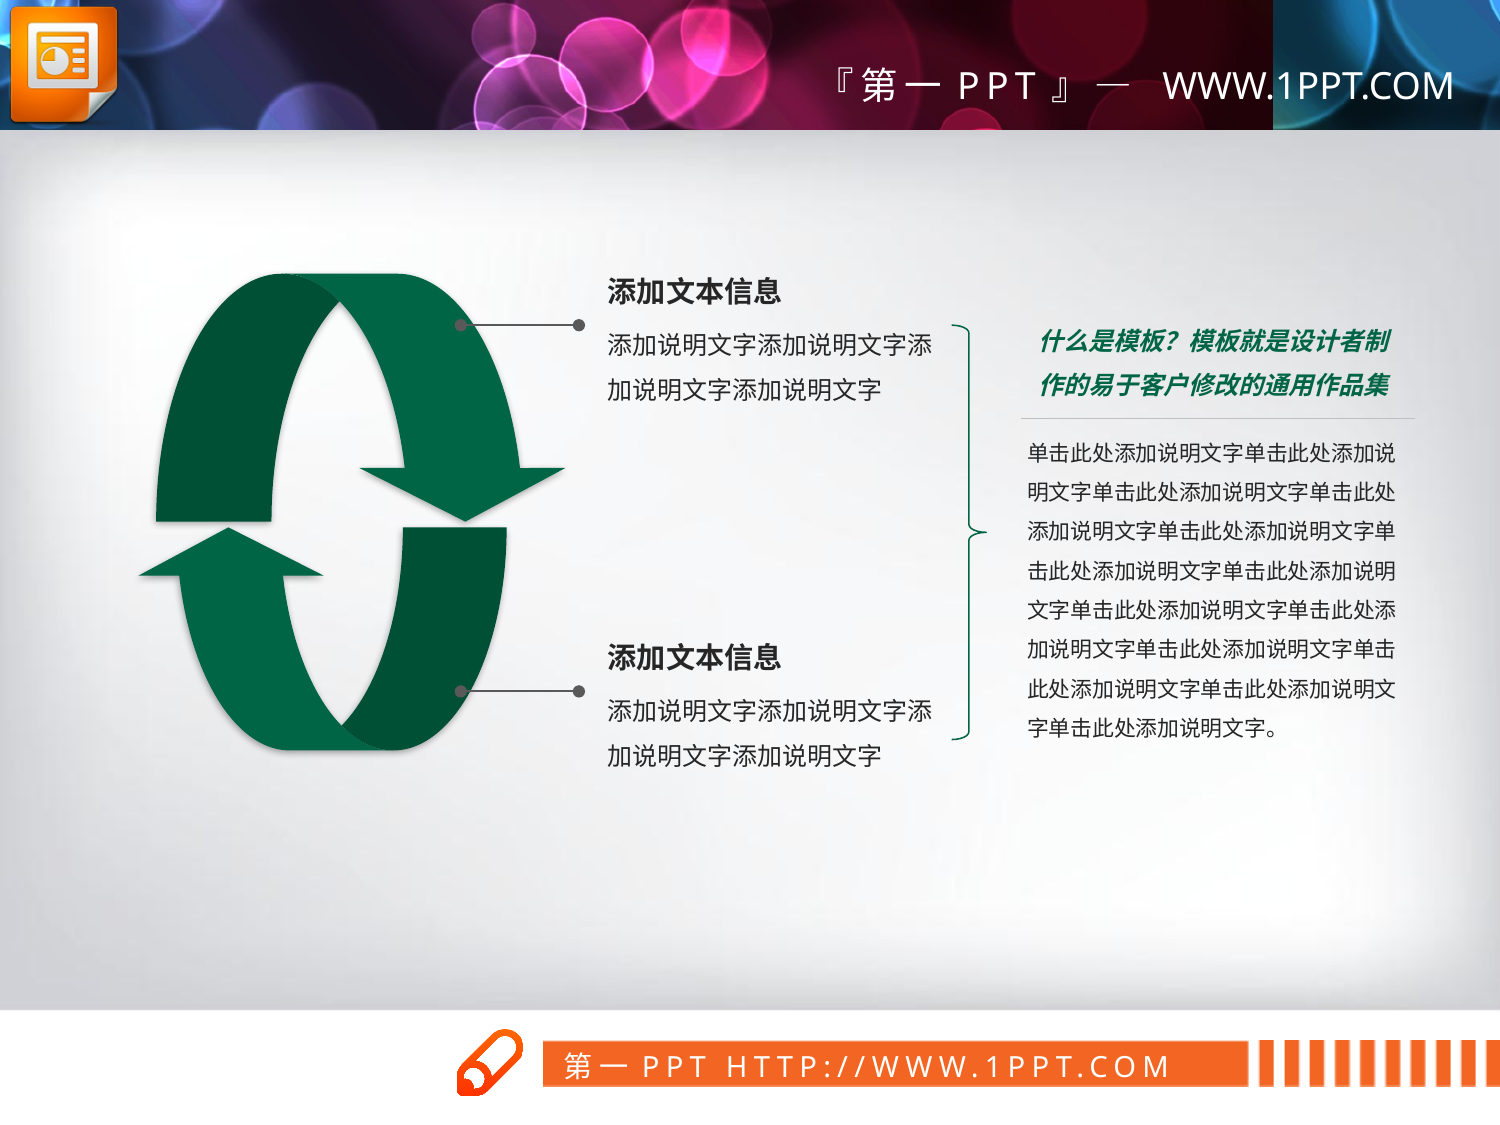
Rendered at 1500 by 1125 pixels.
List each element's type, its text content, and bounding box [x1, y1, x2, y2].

text_box [951, 324, 987, 741]
text_box 单击此处添加说明文字单击此处添加说明文字单击此处添加说明文字单击此处添加说明文字单击此处添加说明文字单击此处添加说明文字单击此处添加说明文字单击此处添加说明文字单击此处添加说明文字单击此处添加说明文字单击此处添加说明文字单击此处添加说明文字单击此处添加说明文字。 [1012, 418, 1424, 762]
text_box [155, 272, 567, 523]
text_box 添加文本信息 添加说明文字添加说明文字添加说明文字添加说明文字 [592, 266, 966, 398]
picture [0, 0, 1500, 1012]
picture [543, 1040, 1500, 1087]
text_box [137, 526, 508, 752]
text_box 什么是模板？模板就是设计者制作的易于客户修改的通用作品集 [1024, 302, 1412, 418]
text_box 添加文本信息 添加说明文字添加说明文字添加说明文字添加说明文字 [592, 631, 966, 764]
